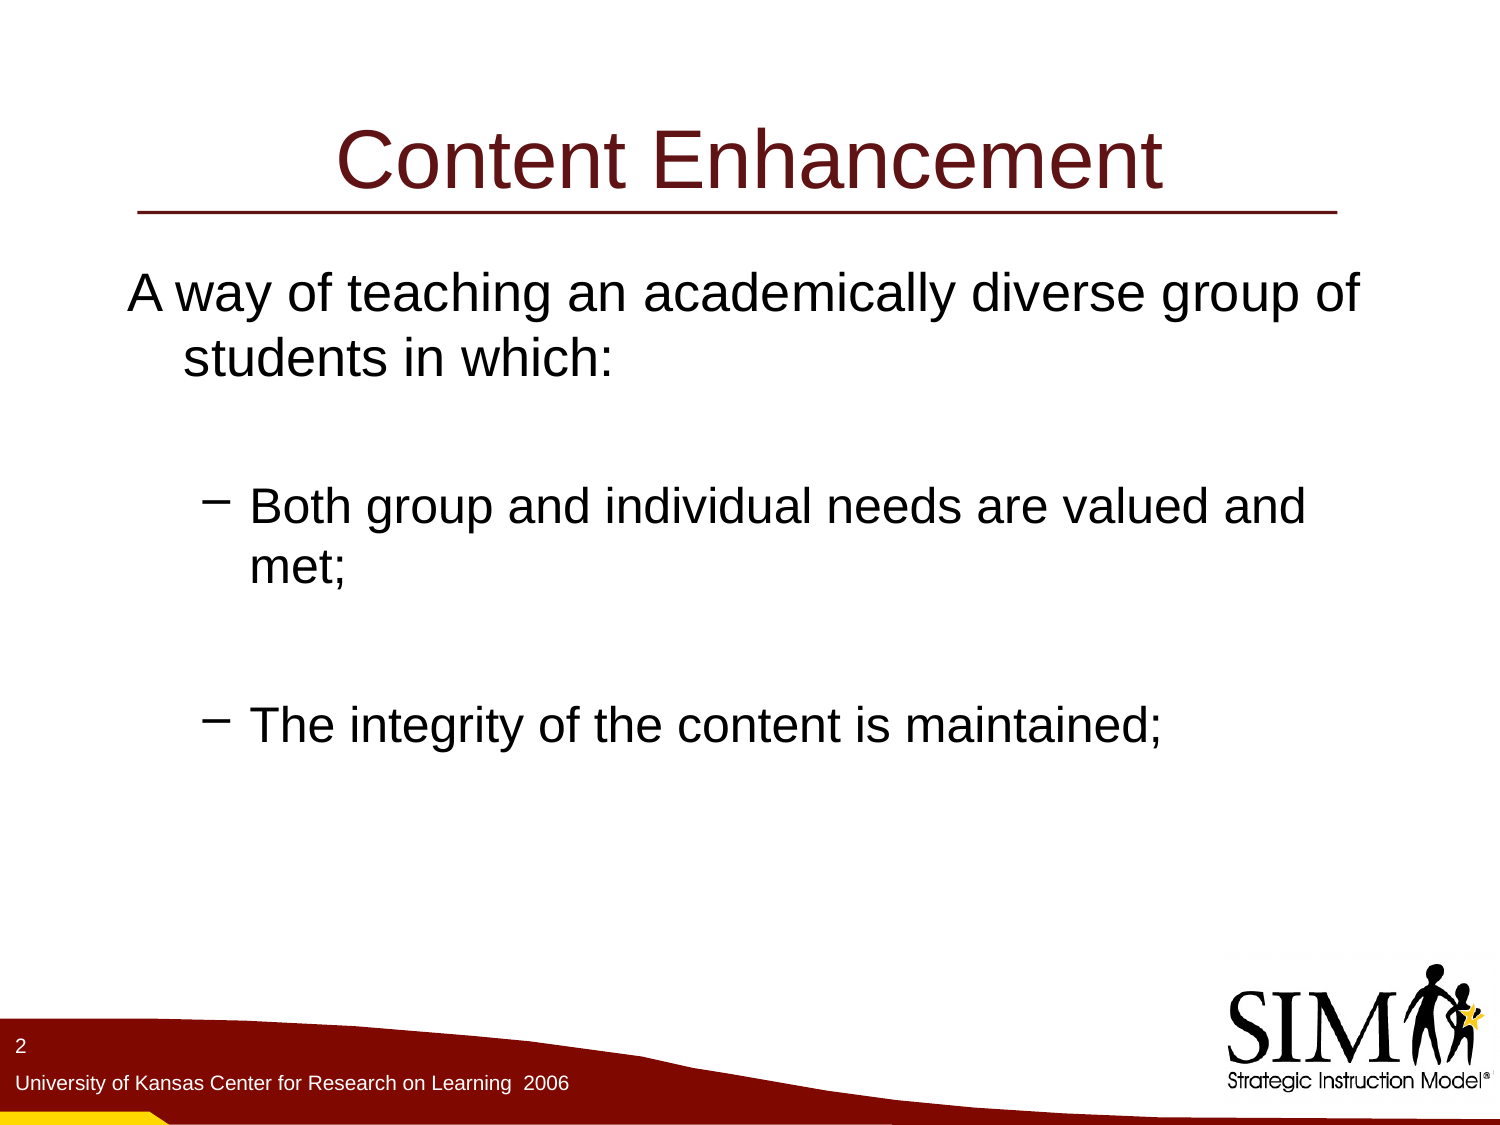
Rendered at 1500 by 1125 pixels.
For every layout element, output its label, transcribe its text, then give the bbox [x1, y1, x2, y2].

picture [1222, 949, 1500, 1108]
slide_number 2 [0, 1024, 313, 1062]
title Content Enhancement [112, 74, 1388, 213]
footer University of Kansas Center for Research on Learning 2006 [0, 1062, 626, 1101]
list A way of teaching an academically diverse group of students in which: Both group and individual needs are valued and met; The integrity of the content is maintained; [112, 249, 1388, 901]
